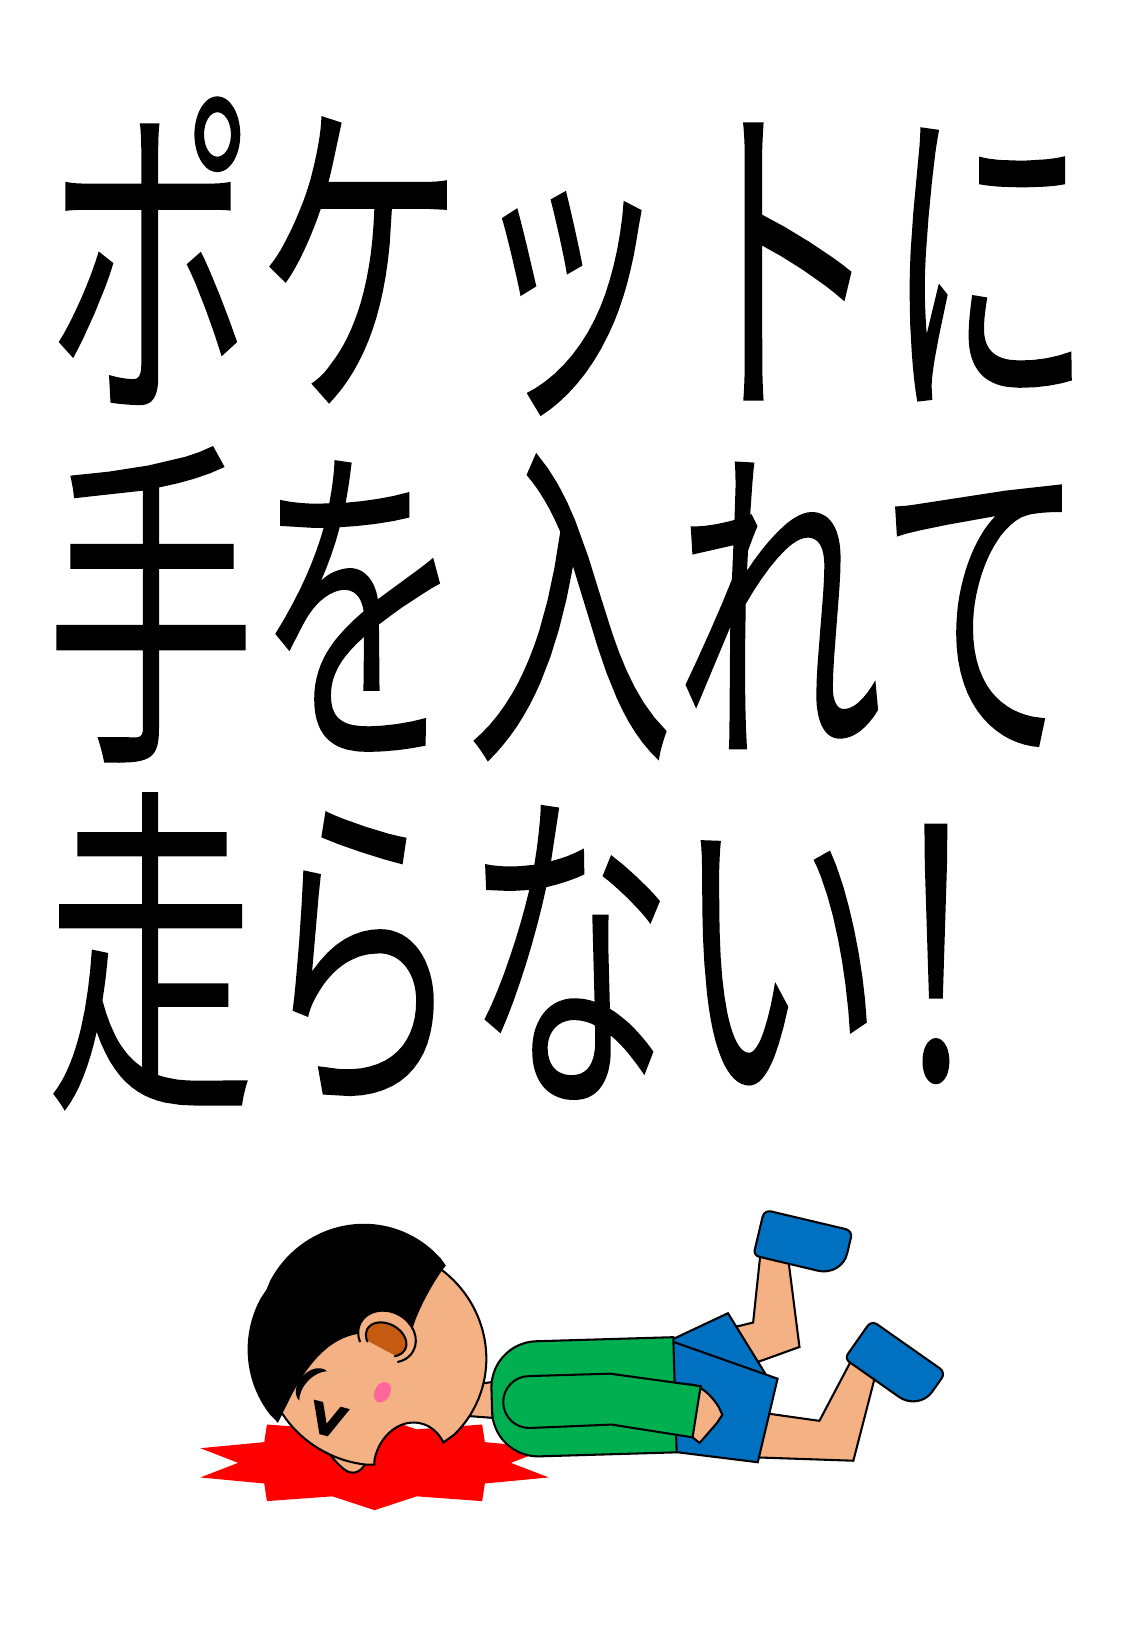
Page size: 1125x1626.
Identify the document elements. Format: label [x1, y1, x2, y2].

text_box [200, 1219, 925, 1511]
